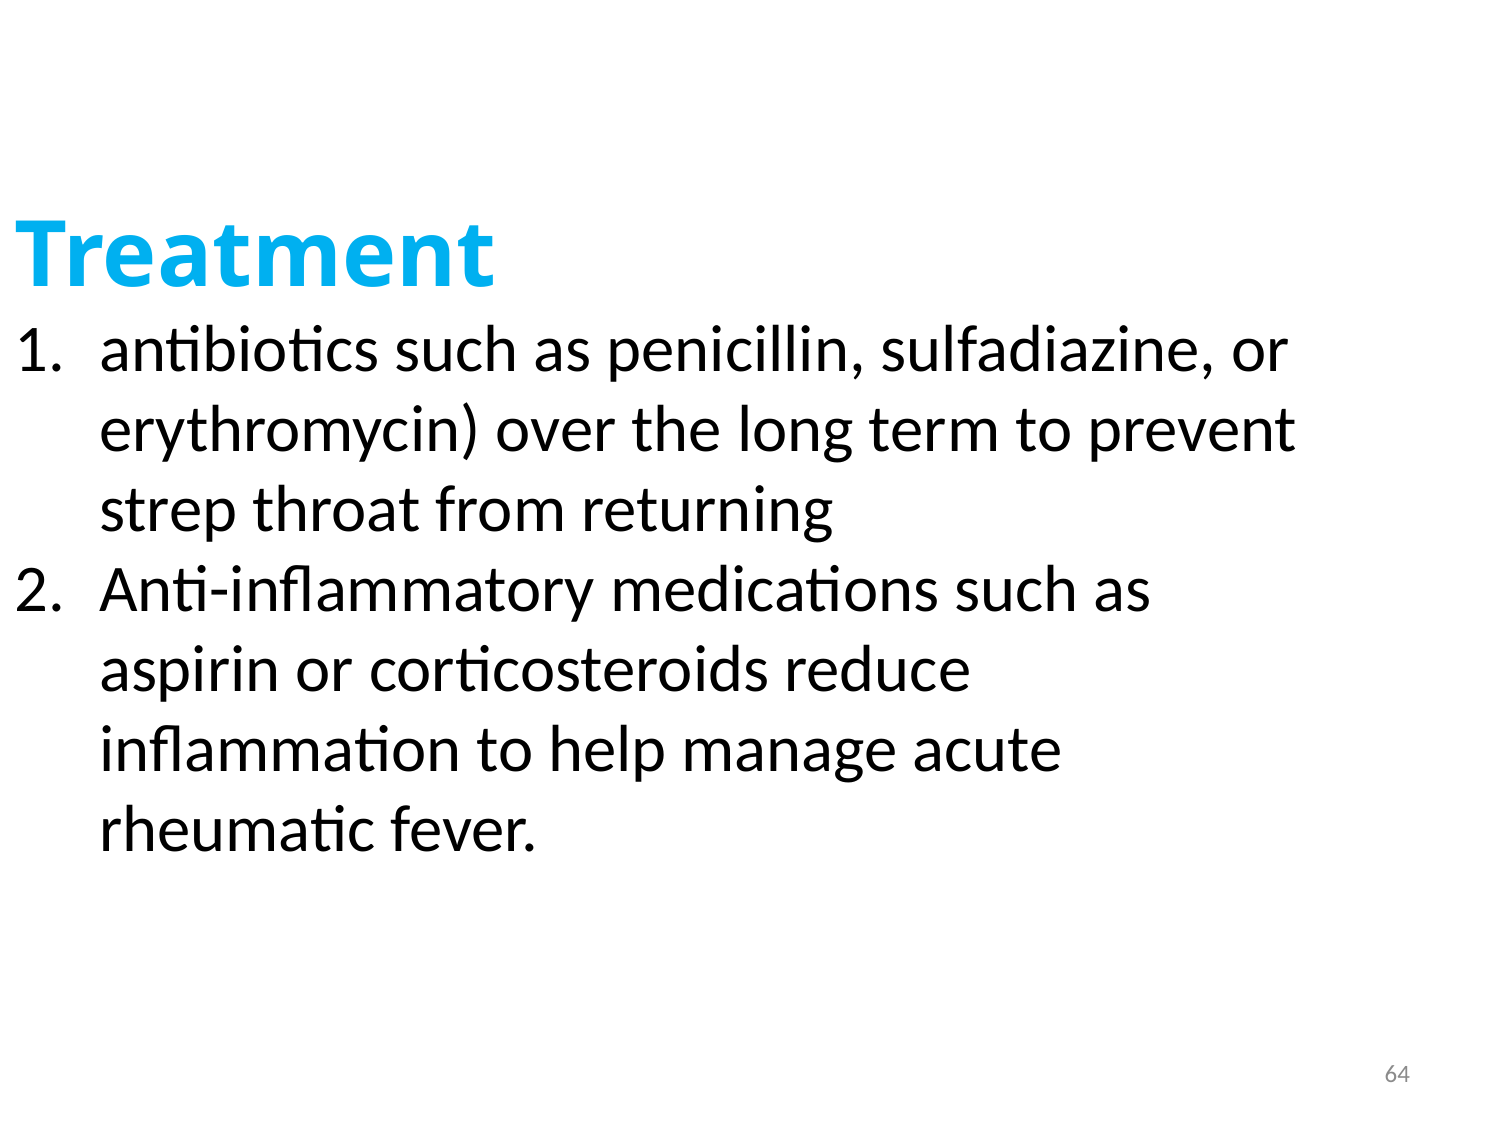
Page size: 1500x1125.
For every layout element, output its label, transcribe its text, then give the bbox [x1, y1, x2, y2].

slide_number 64 [1074, 1042, 1425, 1103]
text_box Treatment antibiotics such as penicillin, sulfadiazine, or erythromycin) over the long term to prevent strep throat from returning Anti-inflammatory medications such as aspirin or corticosteroids reduce inflammation to help manage acute rheumatic fever. [0, 187, 1350, 952]
